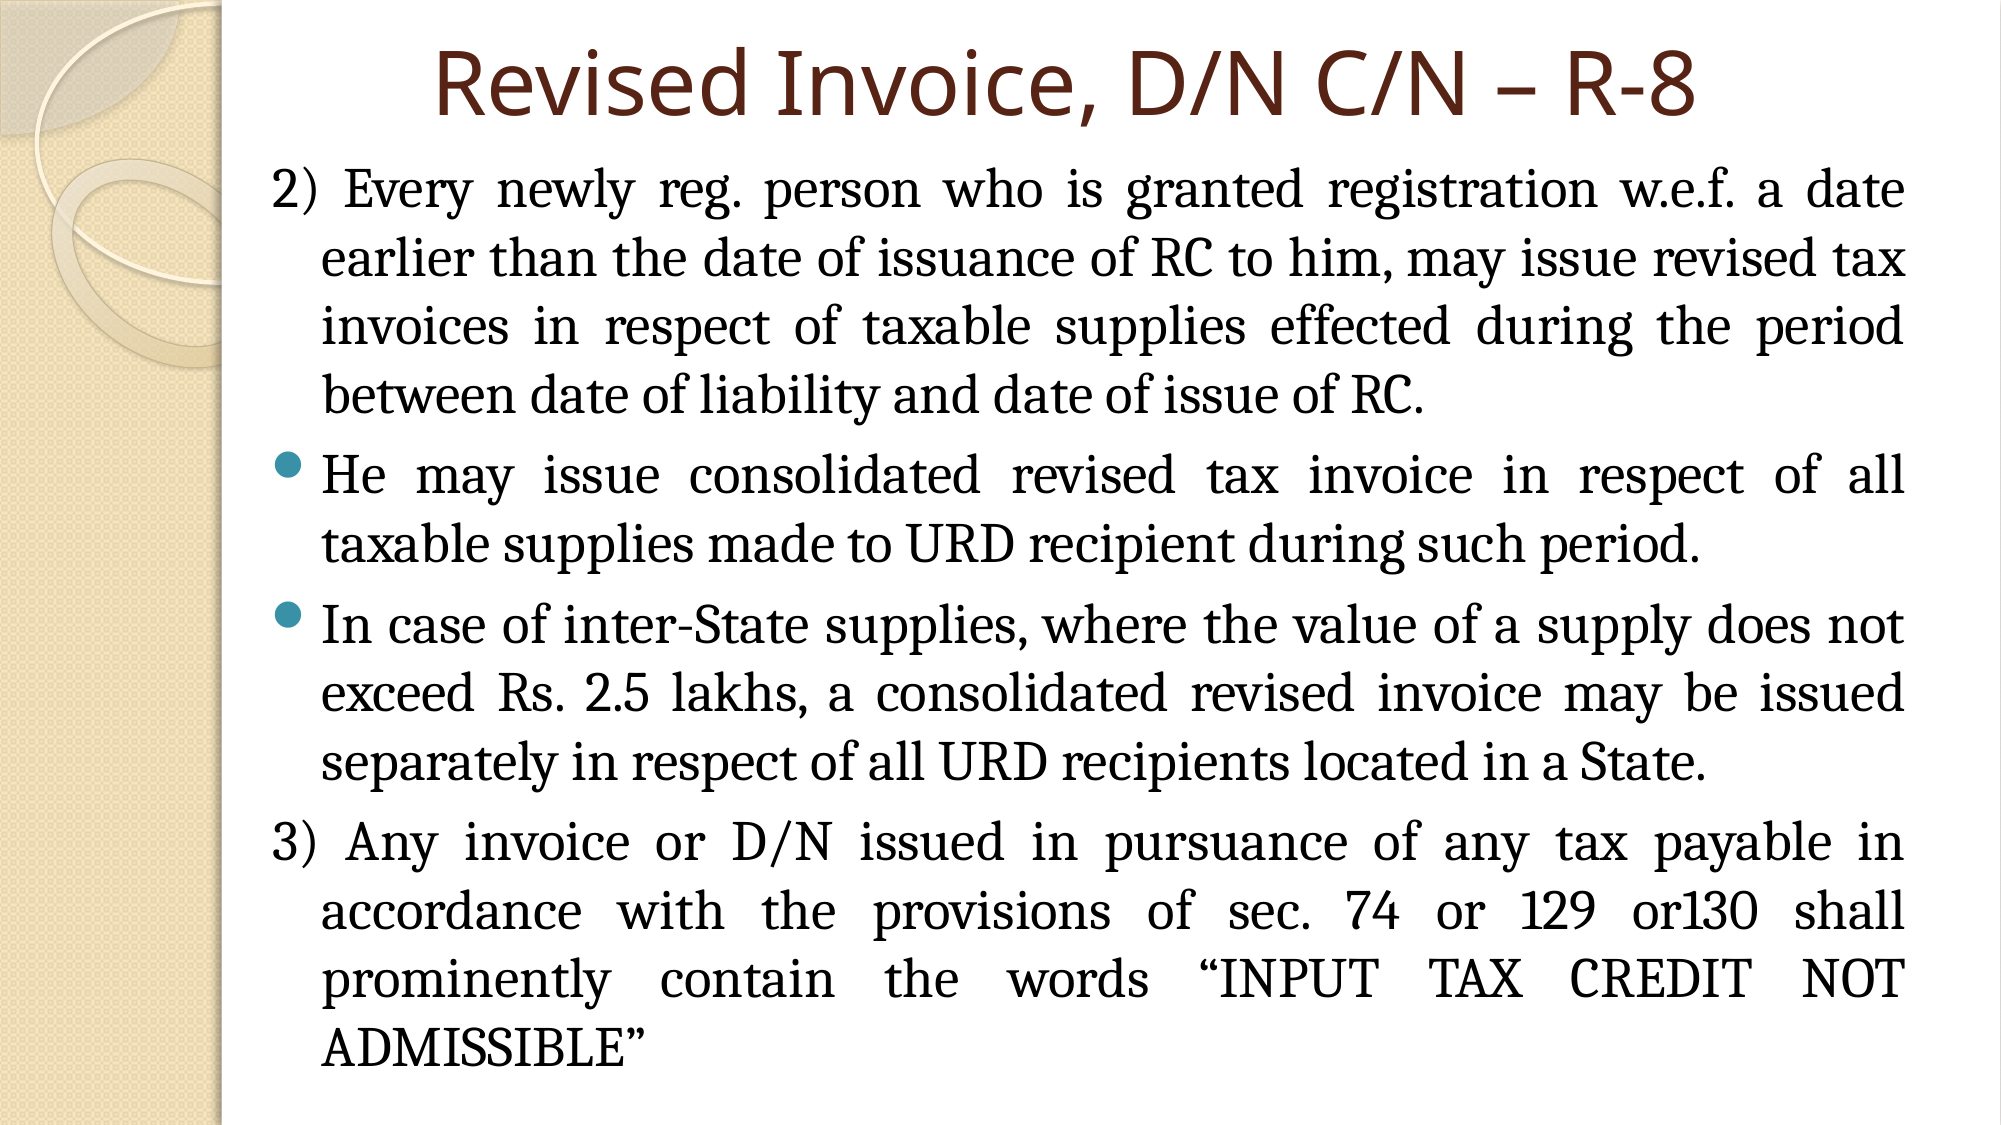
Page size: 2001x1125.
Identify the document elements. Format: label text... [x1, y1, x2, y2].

title Revised Invoice, D/N C/N – R-8 [243, 20, 1887, 139]
list 2) Every newly reg. person who is granted registration w.e.f. a date earlier than the date of issuance of RC to him, may issue revised tax invoices in respect of taxable supplies effected during the period between date of liability and date of issue of RC. He may issue consolidated revised tax invoice in respect of all taxable supplies made to URD recipient during such period. In case of inter-State supplies, where the value of a supply does not exceed Rs. 2.5 lakhs, a consolidated revised invoice may be issued separately in respect of all URD recipients located in a State. 3) Any invoice or D/N issued in pursuance of any tax payable in accordance with the provisions of sec. 74 or 129 or130 shall prominently contain the words “INPUT TAX CREDIT NOT ADMISSIBLE” [243, 143, 1922, 1087]
